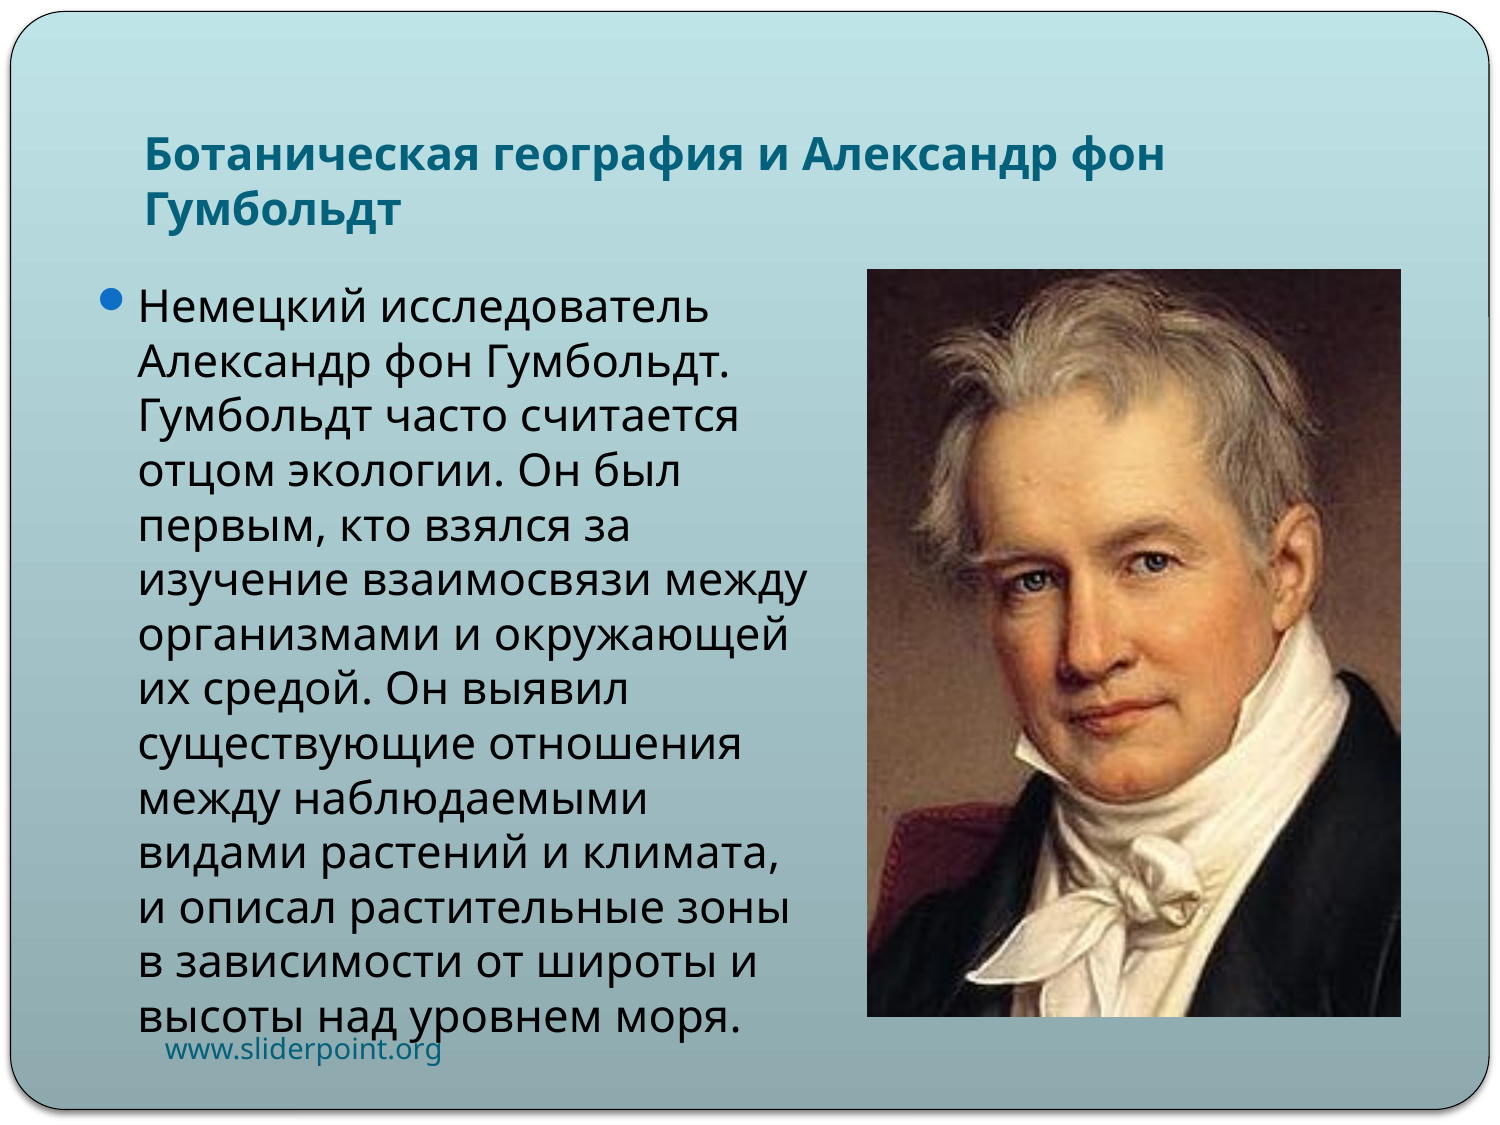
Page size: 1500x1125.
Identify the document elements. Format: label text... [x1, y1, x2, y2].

picture [866, 269, 1402, 1018]
list Немецкий исследователь Александр фон Гумбольдт. Гумбольдт часто считается отцом экологии. Он был первым, кто взялся за изучение взаимосвязи между организмами и окружающей их средой. Он выявил существующие отношения между наблюдаемыми видами растений и климата, и описал растительные зоны в зависимости от широты и высоты над уровнем моря. [82, 269, 832, 1067]
footer www.sliderpoint.org [150, 1012, 800, 1088]
title Ботаническая география и Александр фон Гумбольдт [128, 117, 1404, 305]
